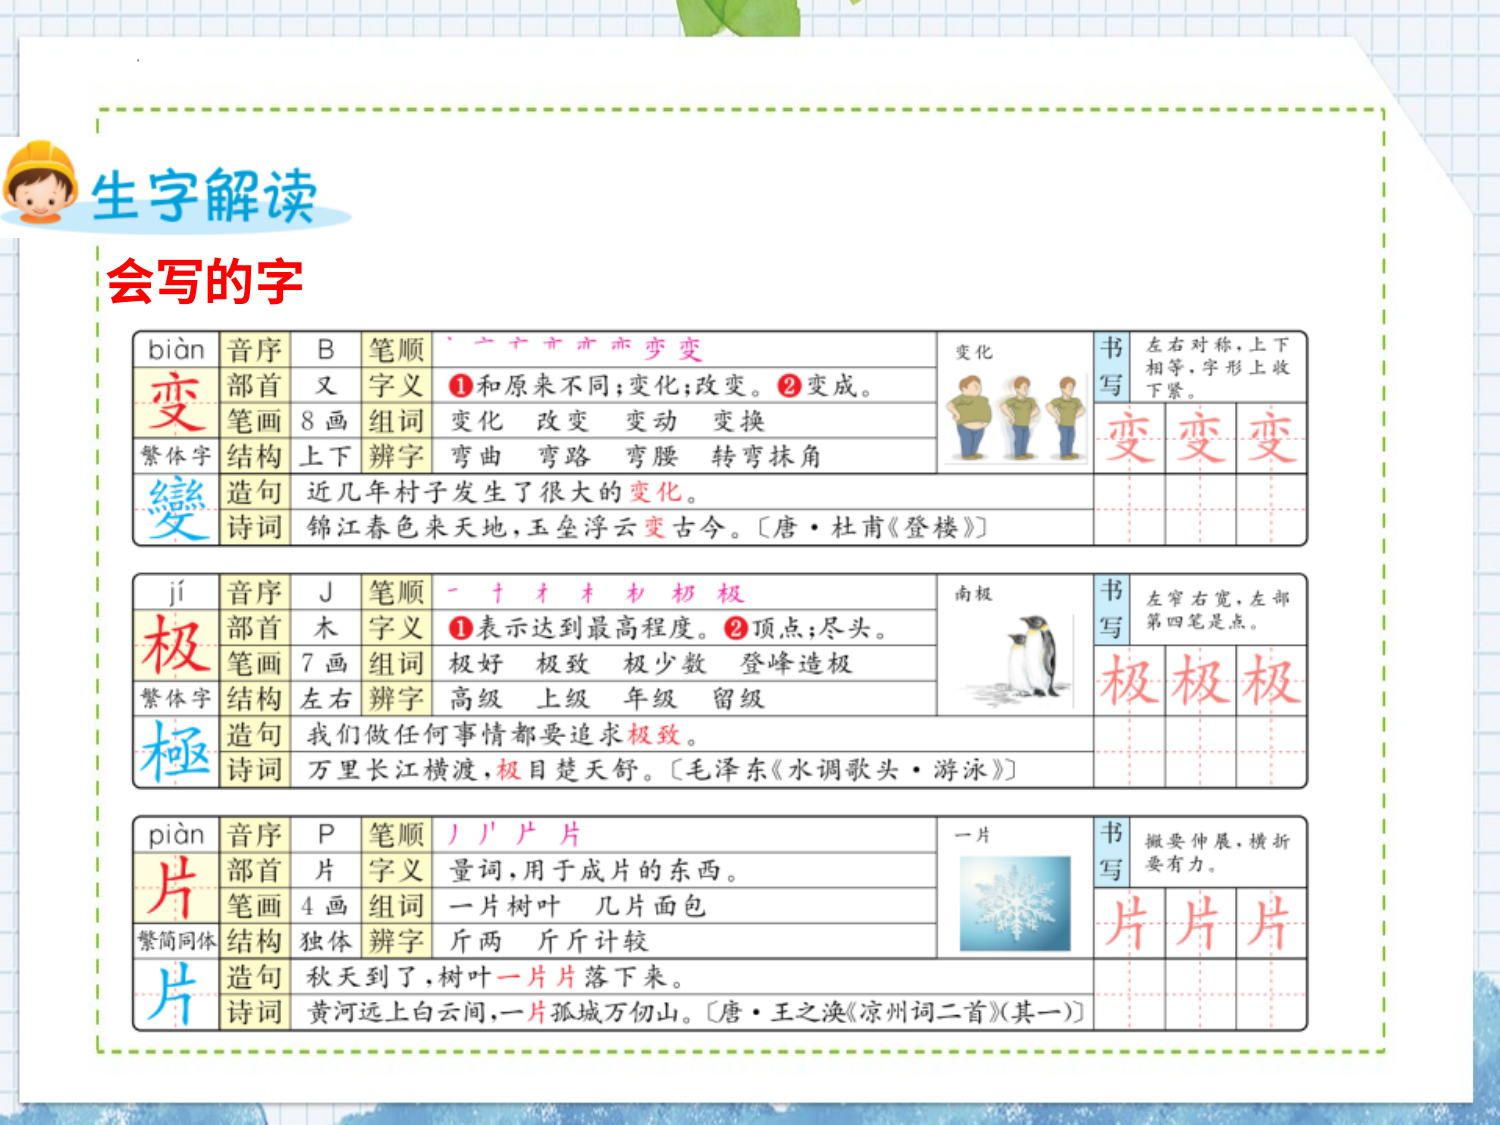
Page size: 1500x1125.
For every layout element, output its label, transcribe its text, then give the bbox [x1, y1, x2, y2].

picture [0, 0, 1500, 1125]
text_box 会写的字 [90, 247, 321, 319]
